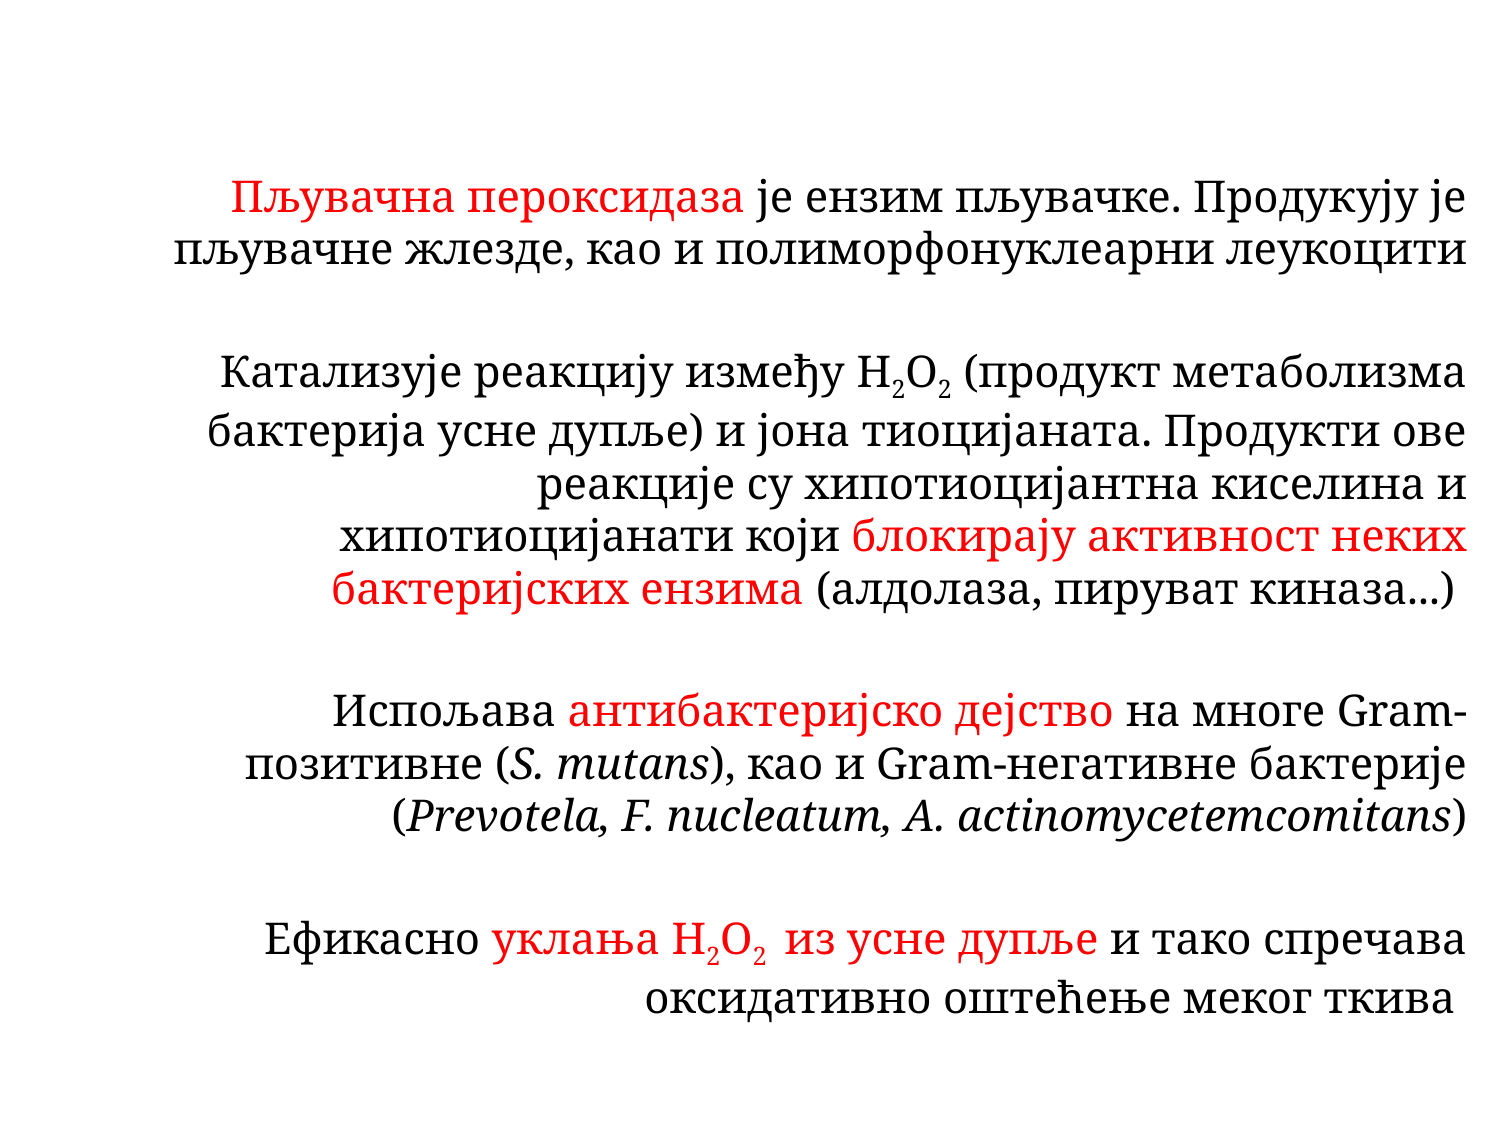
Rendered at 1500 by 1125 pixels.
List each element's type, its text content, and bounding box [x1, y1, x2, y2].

list Пљувачна пероксидаза је ензим пљувачке. Продукују је пљувачне жлезде, као и полиморфонуклеарни леукоцити Катализује реакцију између H2O2 (продукт метаболизма бактерија усне дупље) и јона тиоцијаната. Продукти ове реакције су хипотиоцијантна киселина и хипотиоцијанати који блокирају активност неких бактеријских ензима (алдолазa, пируват киназa...) Испољава антибактеријско дејство на многе Gram-позитивне (S. mutans), као и Gram-негативне бактерије (Prevotela, F. nucleatum, A. actinomycetemcomitans) Ефикасно уклања H2O2 из усне дупље и тако спречава оксидативно оштећење меког ткива [100, 160, 1483, 1000]
